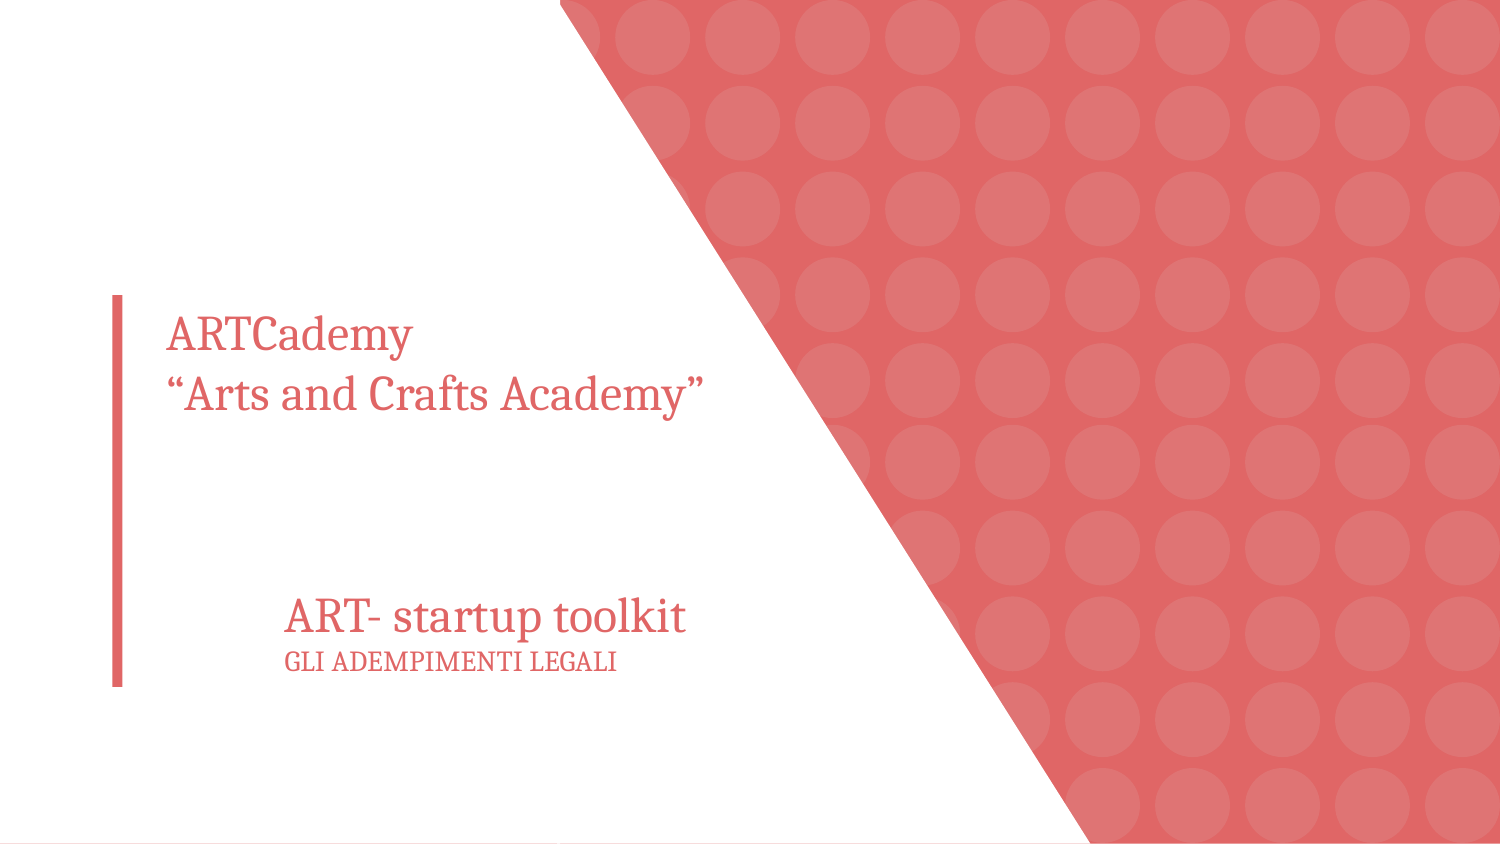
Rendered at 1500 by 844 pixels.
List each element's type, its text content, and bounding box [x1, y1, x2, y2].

text_box ART- startup toolkit GLI ADEMPIMENTI LEGALI [269, 574, 702, 685]
title ARTCademy “Arts and Crafts Academy” [151, 330, 785, 436]
subtitle [151, 449, 968, 701]
